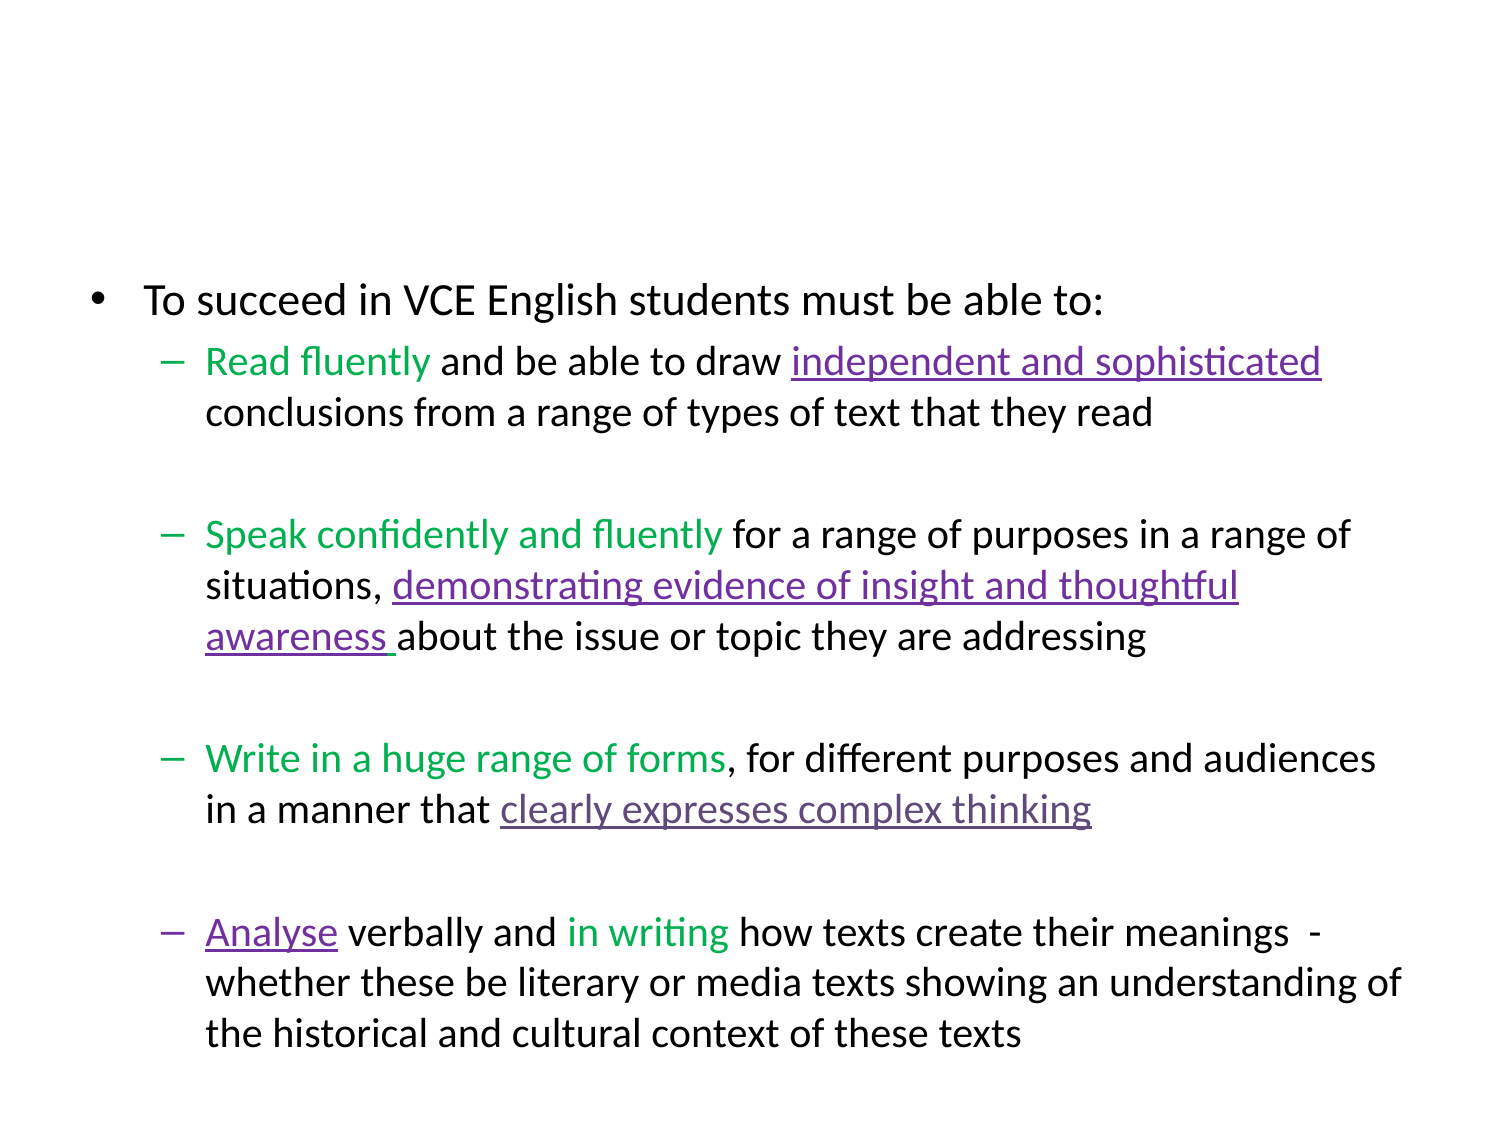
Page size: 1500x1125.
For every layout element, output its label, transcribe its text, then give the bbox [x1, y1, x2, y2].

list To succeed in VCE English students must be able to: Read fluently and be able to draw independent and sophisticated conclusions from a range of types of text that they read Speak confidently and fluently for a range of purposes in a range of situations, demonstrating evidence of insight and thoughtful awareness about the issue or topic they are addressing Write in a huge range of forms, for different purposes and audiences in a manner that clearly expresses complex thinking Analyse verbally and in writing how texts create their meanings - whether these be literary or media texts showing an understanding of the historical and cultural context of these texts [75, 262, 1425, 1073]
